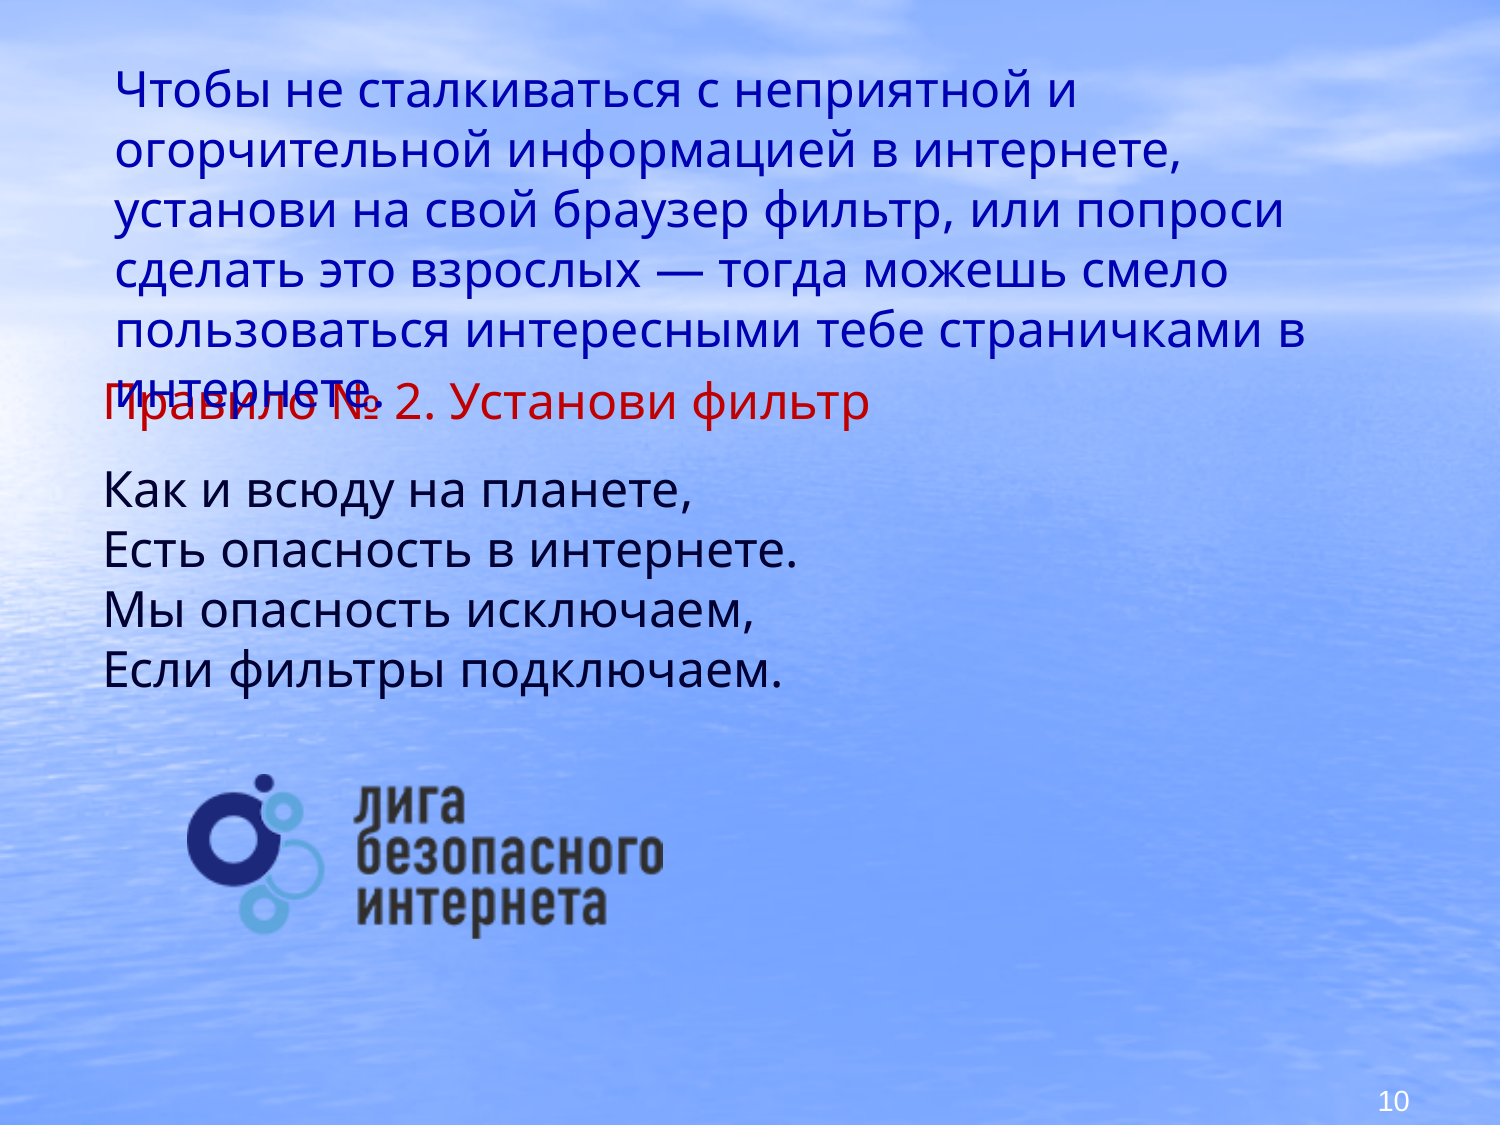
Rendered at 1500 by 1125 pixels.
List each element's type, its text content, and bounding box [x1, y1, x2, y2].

text_box Правило № 2. Установи фильтр [87, 362, 1038, 438]
text_box Чтобы не сталкиваться с неприятной и огорчительной информацией в интернете, установи на свой браузер фильтр, или попроси сделать это взрослых — тогда можешь смело пользоваться интересными тебе страничками в интернете. [99, 49, 1375, 425]
text_box Как и всюду на планете, Есть опасность в интернете. Мы опасность исключаем, Если фильтры подключаем. [87, 449, 838, 705]
picture [187, 774, 663, 942]
slide_number 10 [1074, 1046, 1426, 1125]
